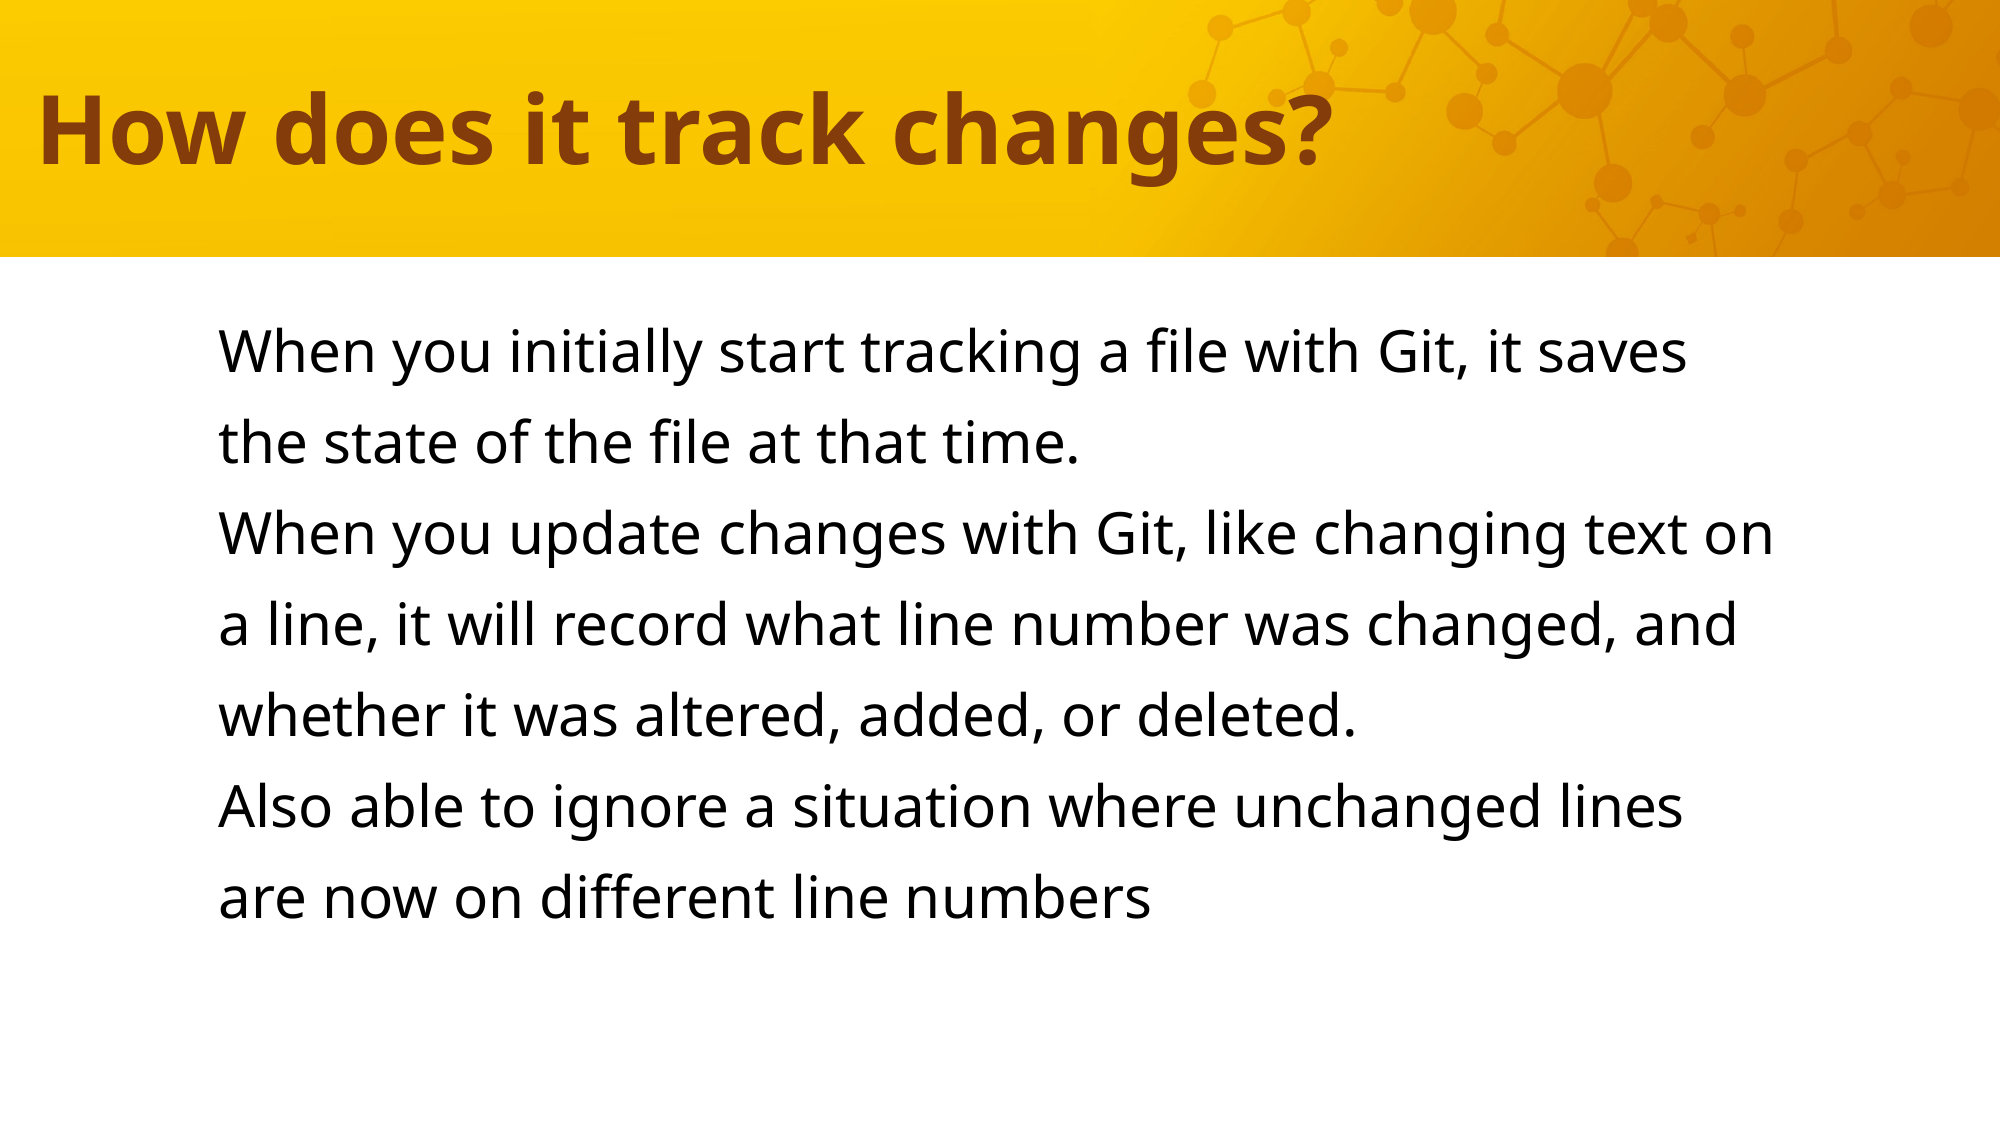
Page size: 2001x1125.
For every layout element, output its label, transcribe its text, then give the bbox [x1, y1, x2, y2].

text_box When you initially start tracking a file with Git, it saves the state of the file at that time. When you update changes with Git, like changing text on a line, it will record what line number was changed, and whether it was altered, added, or deleted. Also able to ignore a situation where unchanged lines are now on different line numbers [72, 286, 1793, 938]
picture [0, 0, 2000, 257]
